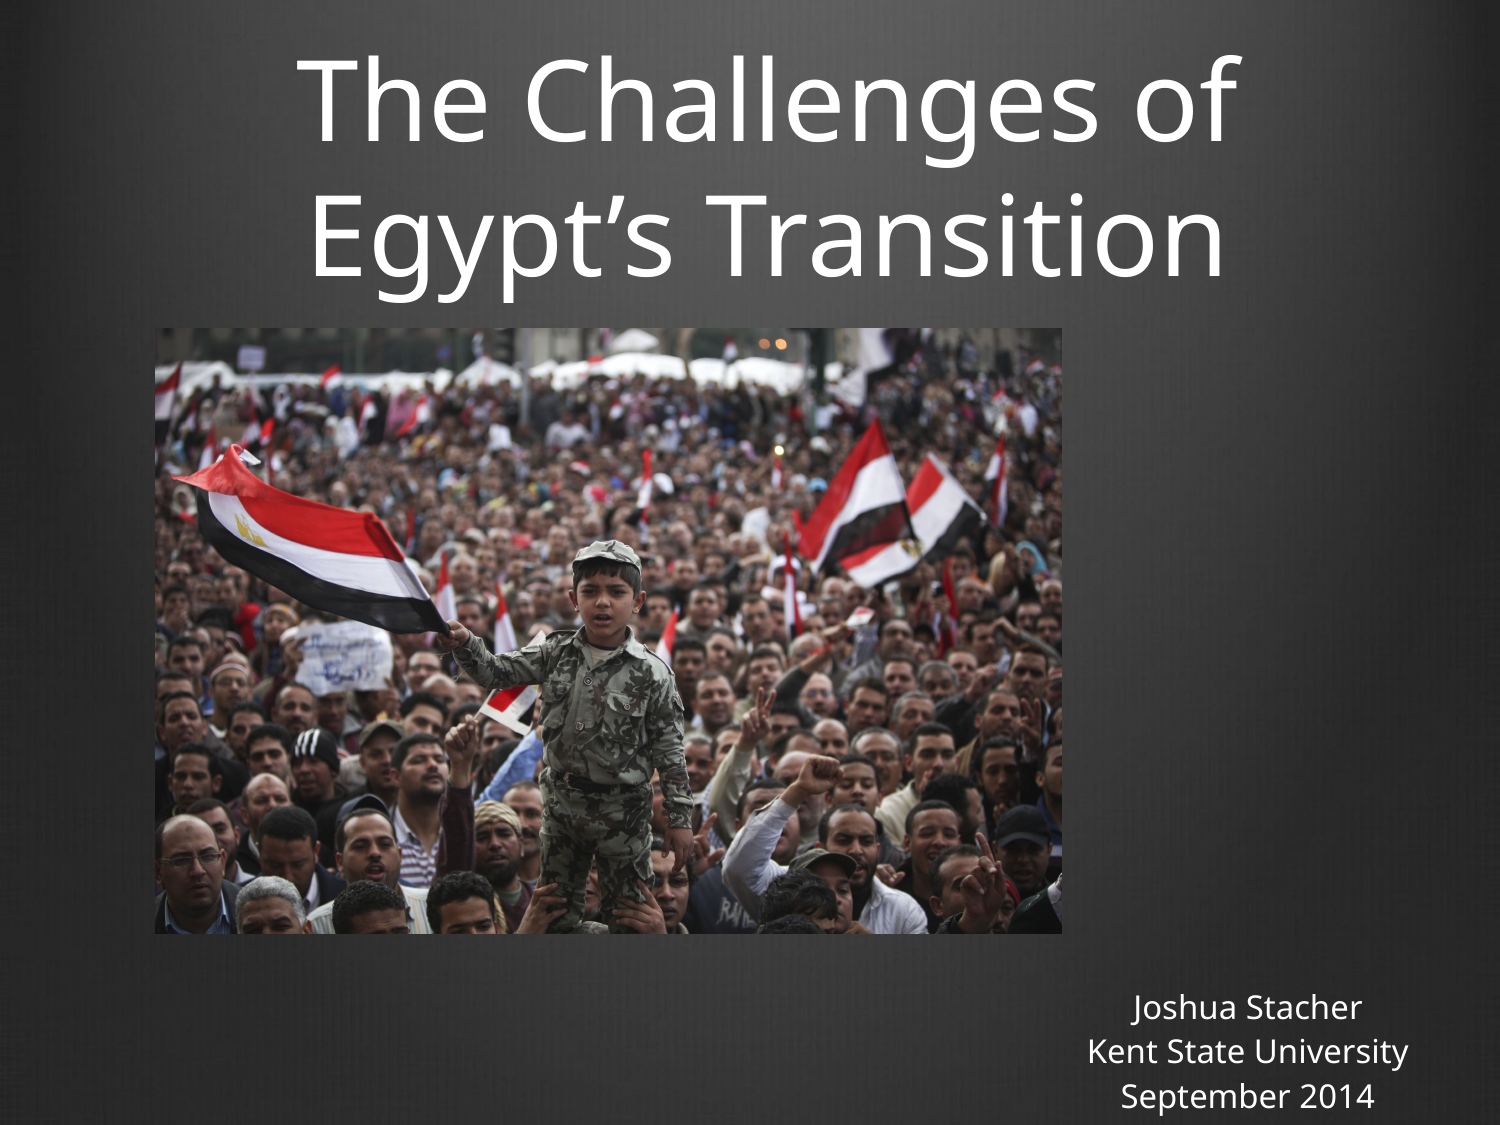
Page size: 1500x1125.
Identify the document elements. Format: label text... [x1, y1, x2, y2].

title The Challenges of Egypt’s Transition [130, 16, 1406, 306]
subtitle Joshua Stacher Kent State University September 2014 [996, 978, 1500, 1123]
picture [155, 328, 1062, 934]
